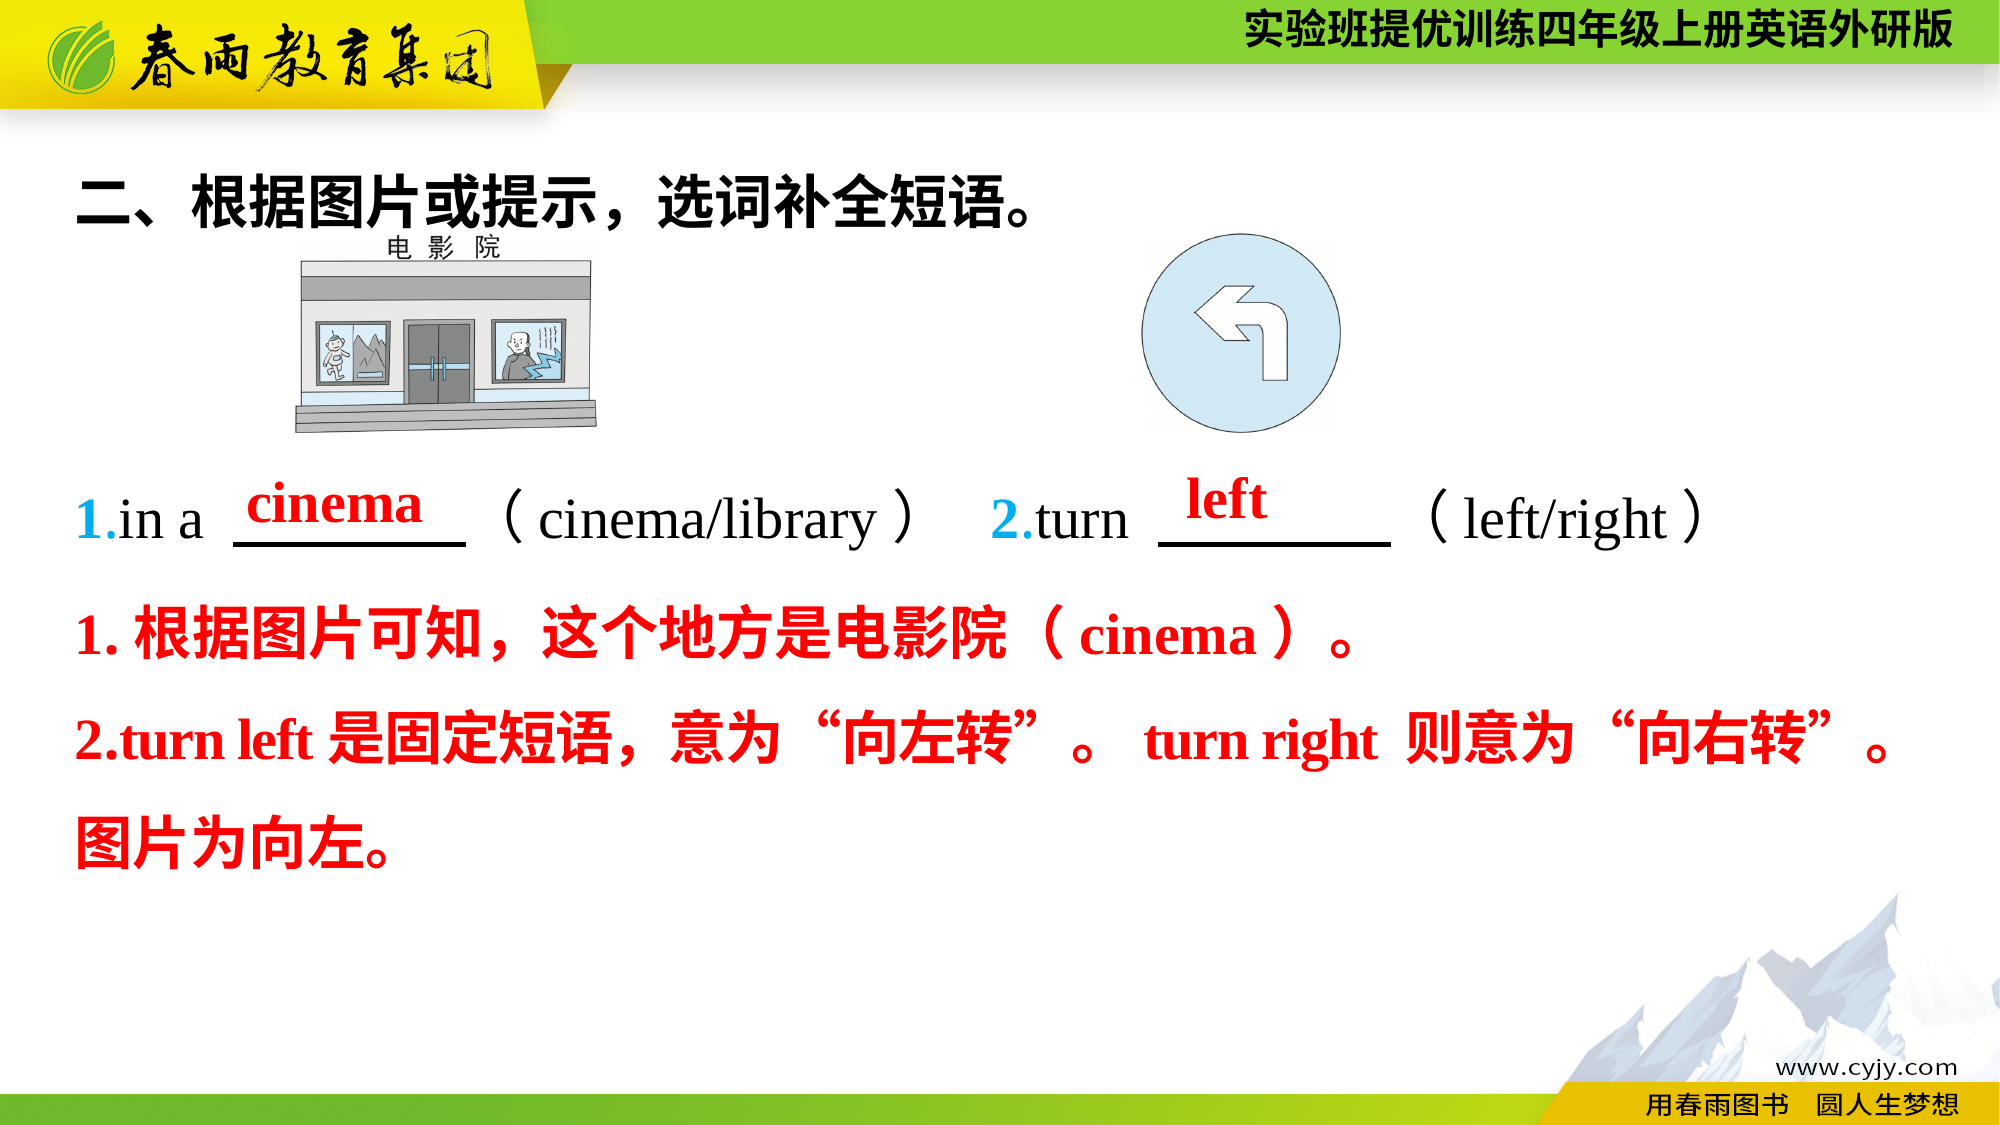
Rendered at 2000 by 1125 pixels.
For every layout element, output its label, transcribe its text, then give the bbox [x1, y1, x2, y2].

picture [0, 0, 2000, 1125]
text_box cinema [231, 457, 511, 542]
text_box left [1171, 452, 1283, 538]
text_box 1.根据图片可知，这个地方是电影院（cinema）。 [59, 553, 1944, 658]
text_box 2.turn left是固定短语，意为“向左转”。turn right 则意为“向右转”。 图片为向左。 [59, 658, 1944, 884]
list 二、根据图片或提示，选词补全短语。 1.in a （cinema/library） 2.turn （left/right） [59, 122, 1944, 553]
